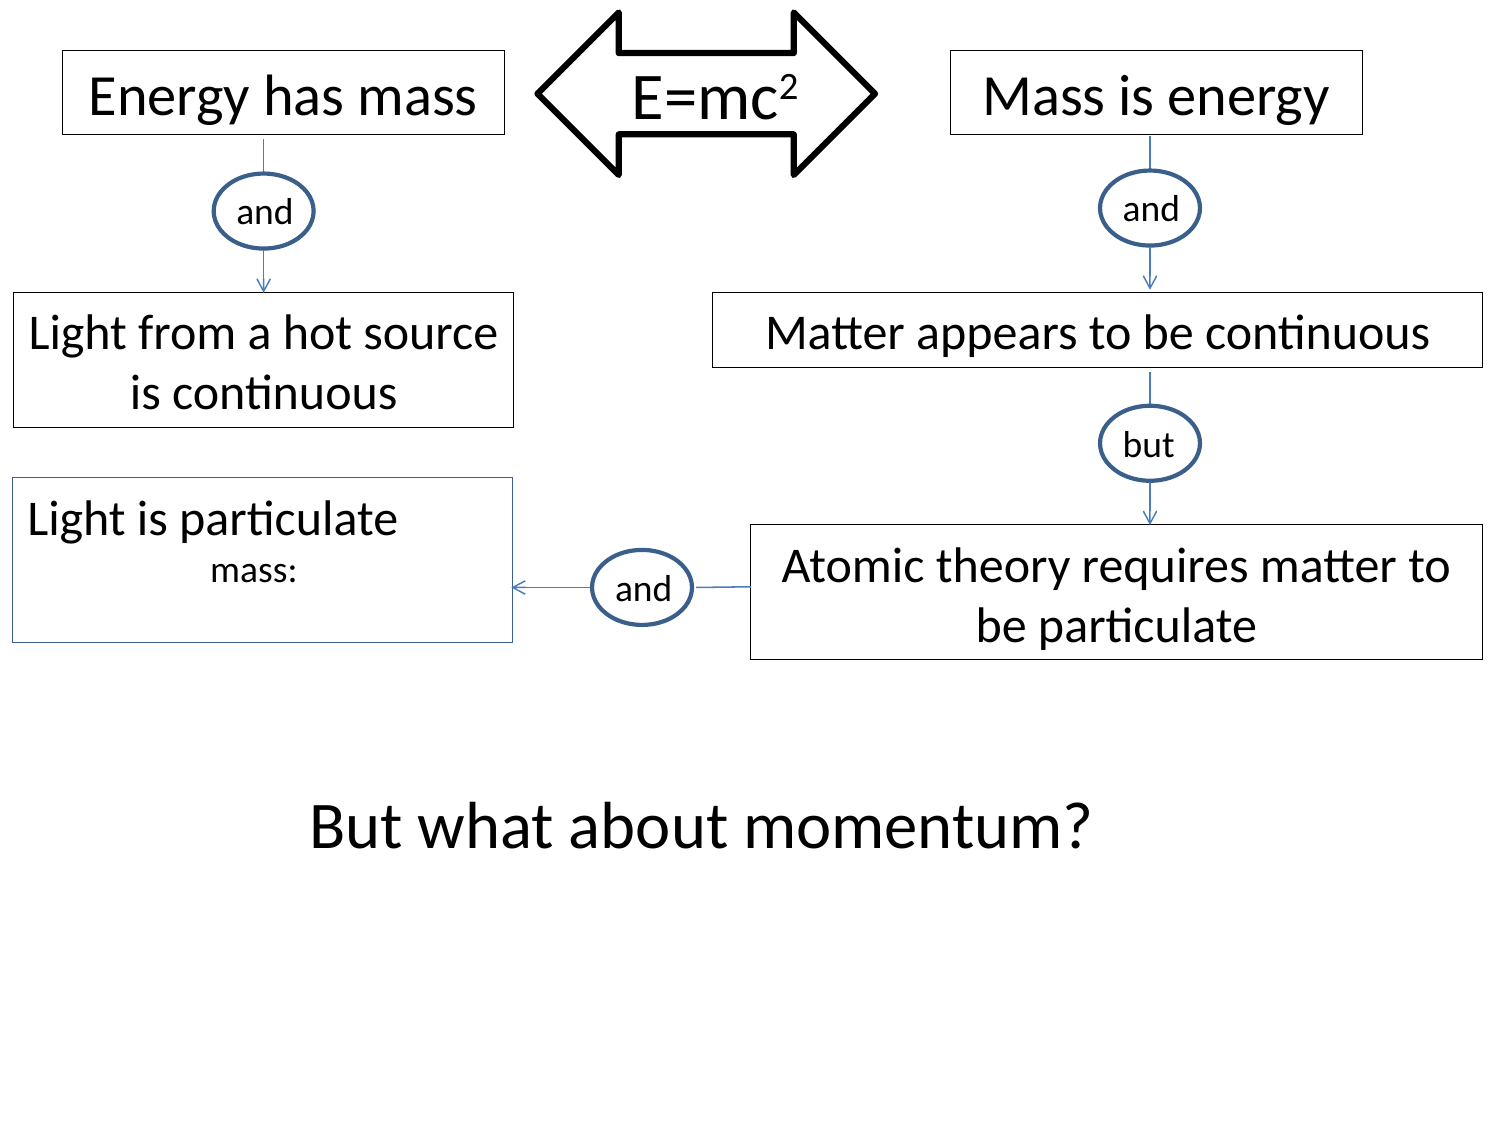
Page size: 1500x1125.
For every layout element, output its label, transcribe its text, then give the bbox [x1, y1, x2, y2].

text_box [535, 10, 621, 177]
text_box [587, 549, 701, 626]
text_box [1099, 371, 1221, 526]
text_box Energy has mass [62, 50, 505, 135]
text_box E=mc2 [617, 45, 845, 141]
text_box Mass is energy [950, 50, 1363, 135]
text_box Matter appears to be continuous [712, 292, 1483, 368]
text_box [791, 141, 831, 177]
text_box [845, 60, 878, 127]
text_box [213, 139, 335, 294]
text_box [1099, 136, 1221, 290]
text_box Light from a hot source is continuous [13, 292, 514, 428]
text_box Atomic theory requires matter to be particulate [750, 524, 1483, 660]
text_box But what about momentum? [294, 774, 1395, 870]
text_box [791, 10, 830, 45]
